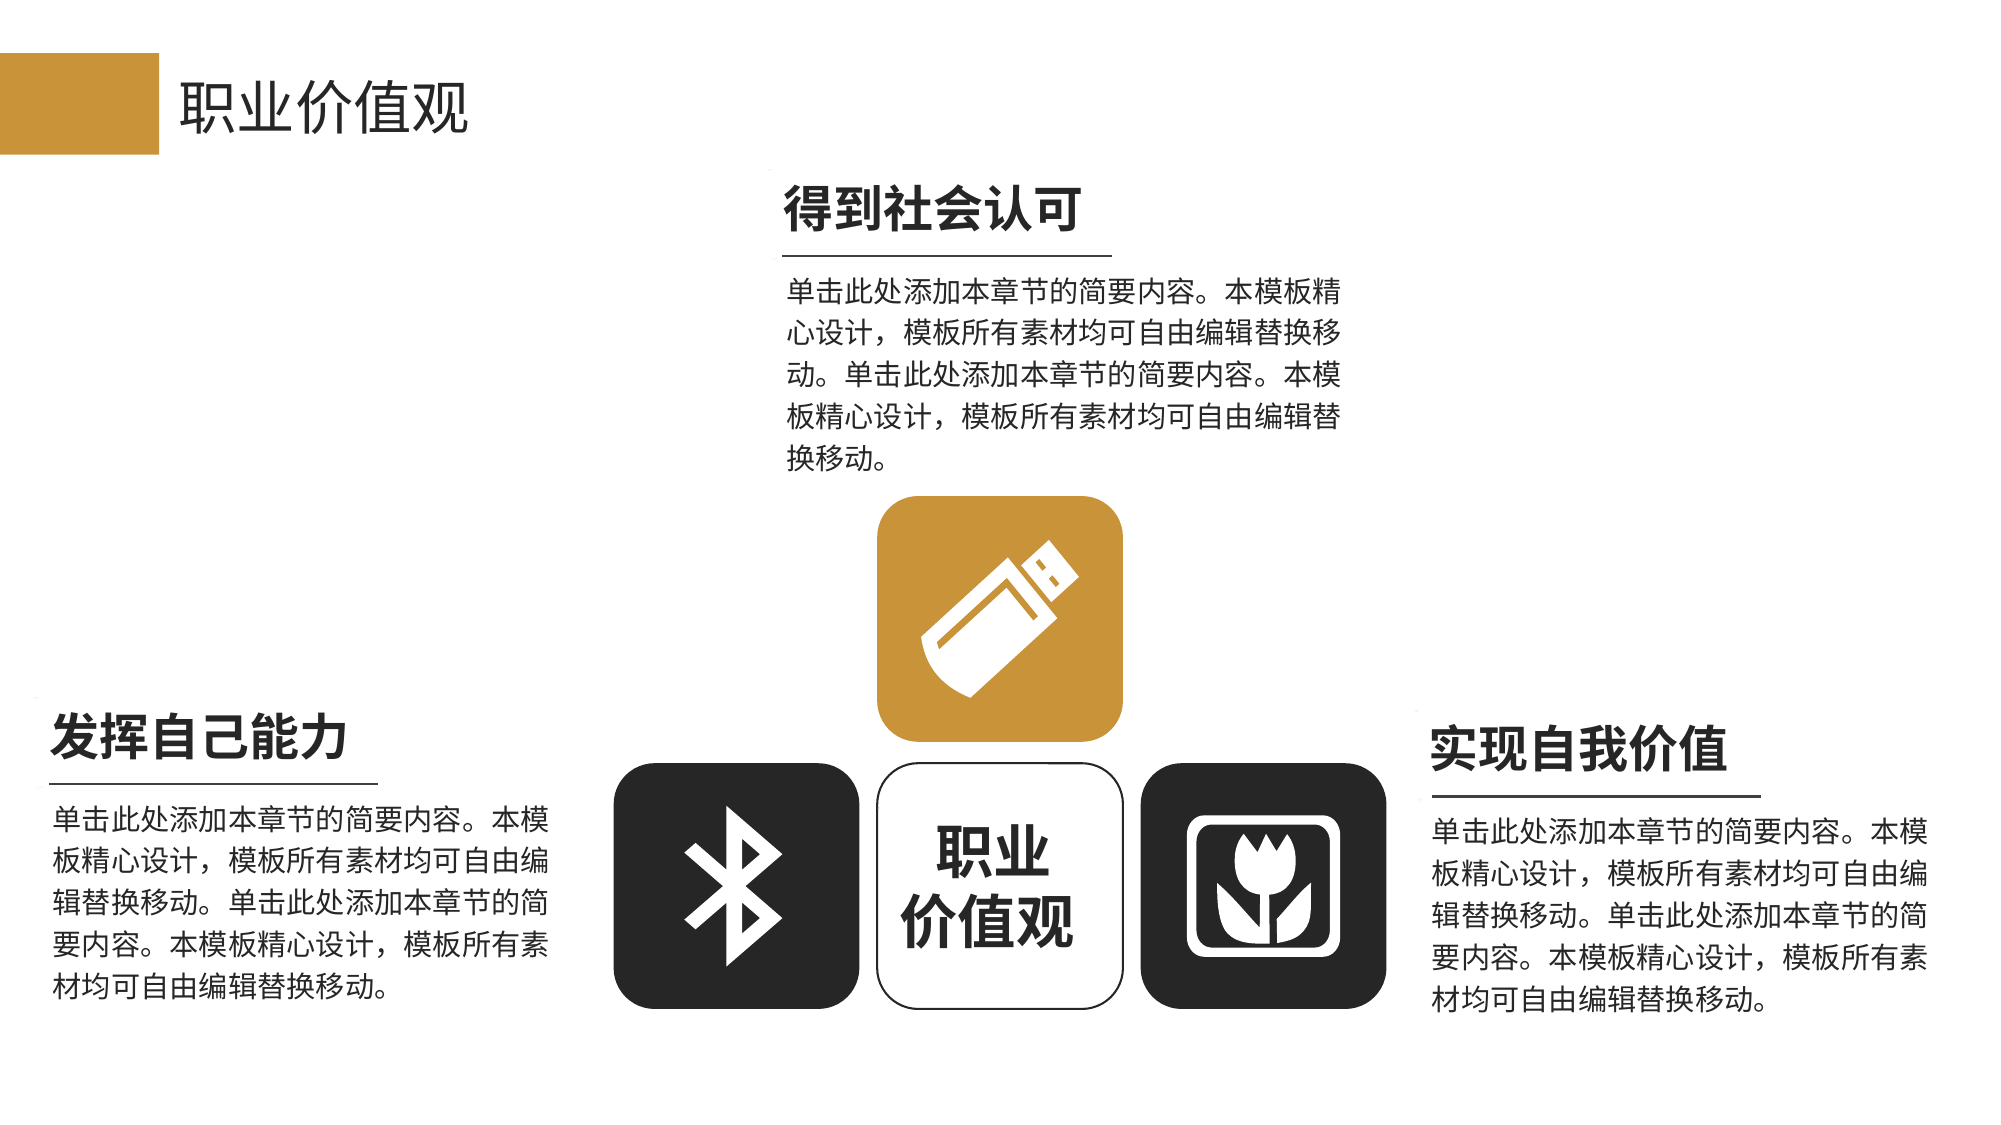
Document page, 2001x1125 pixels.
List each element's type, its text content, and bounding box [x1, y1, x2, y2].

text_box [1139, 762, 1388, 1010]
text_box [0, 52, 160, 156]
text_box 实现自我价值 [1414, 710, 1801, 786]
text_box [1021, 539, 1079, 603]
text_box 得到社会认可 [768, 169, 1155, 245]
text_box [612, 762, 861, 1010]
text_box 职业价值观 [163, 63, 543, 149]
text_box 发挥自己能力 [34, 697, 422, 773]
text_box [921, 557, 1058, 698]
text_box [1185, 814, 1342, 958]
text_box [876, 762, 1124, 1010]
text_box [876, 494, 1124, 743]
text_box 职业 价值观 [877, 807, 1110, 963]
text_box 单击此处添加本章节的简要内容。本模板精心设计，模板所有素材均可自由编辑替换移动。单击此处添加本章节的简要内容。本模板精心设计，模板所有素材均可自由编辑替换移动。 [771, 258, 1366, 483]
text_box 单击此处添加本章节的简要内容。本模板精心设计，模板所有素材均可自由编辑替换移动。单击此处添加本章节的简要内容。本模板精心设计，模板所有素材均可自由编辑替换移动。 [1417, 799, 1958, 1024]
text_box [684, 805, 783, 967]
text_box 单击此处添加本章节的简要内容。本模板精心设计，模板所有素材均可自由编辑替换移动。单击此处添加本章节的简要内容。本模板精心设计，模板所有素材均可自由编辑替换移动。 [37, 786, 578, 1011]
